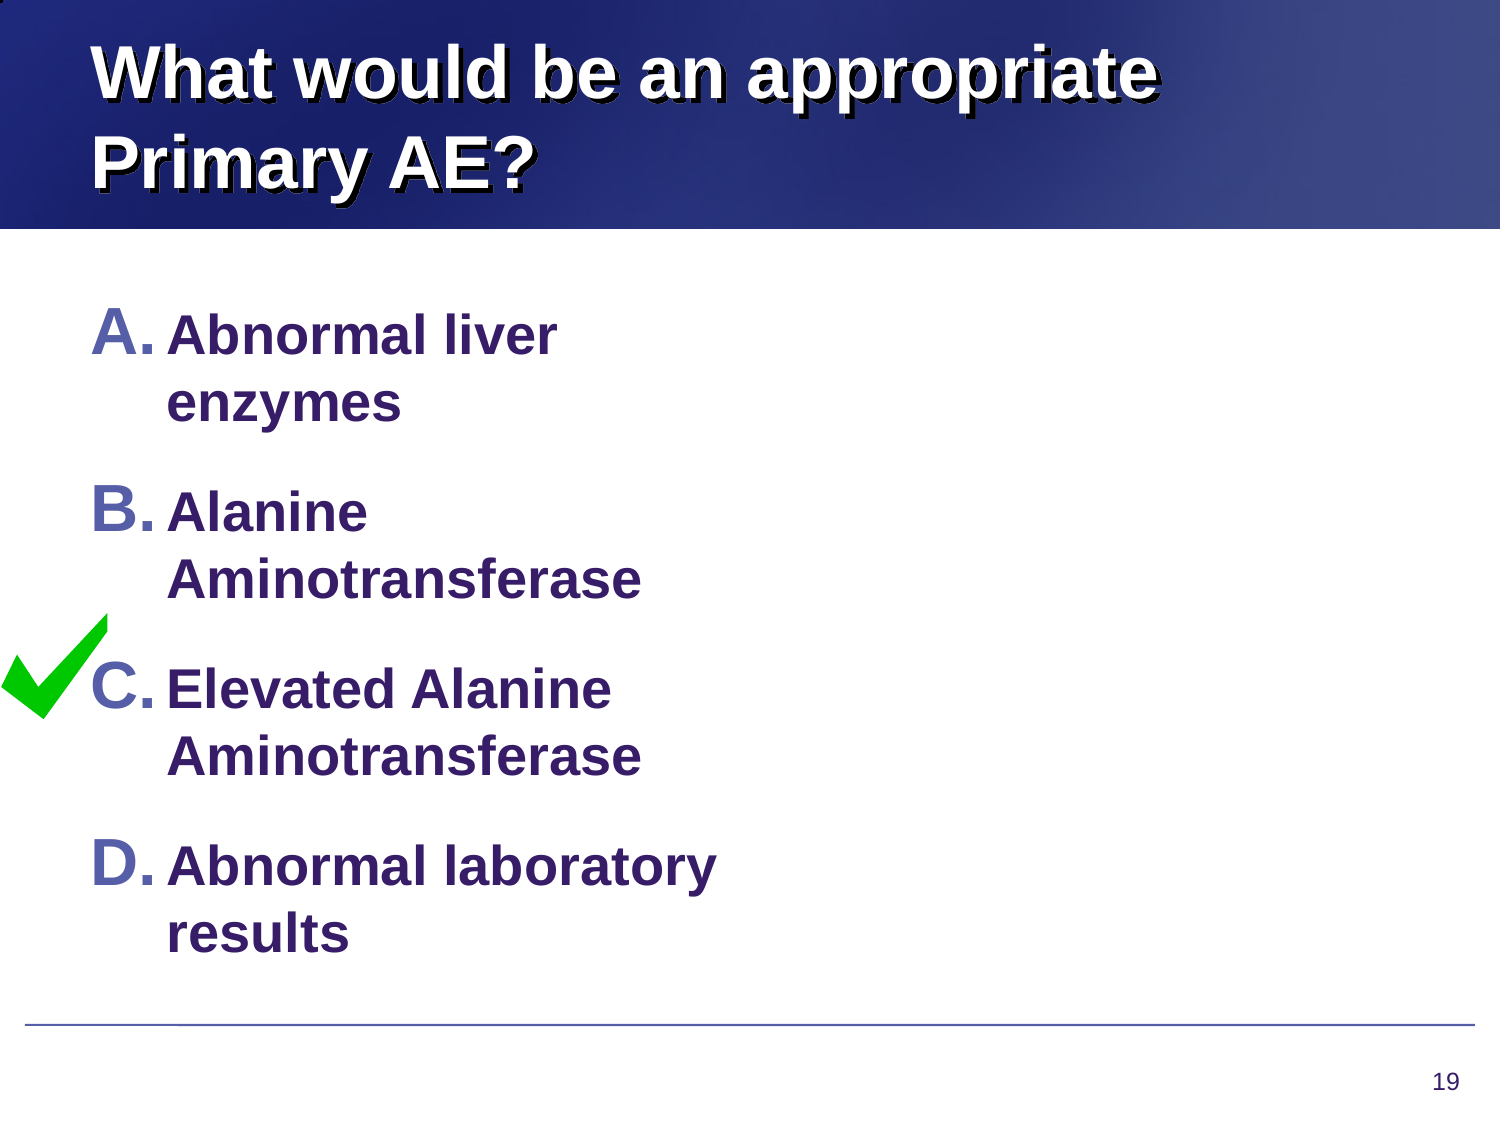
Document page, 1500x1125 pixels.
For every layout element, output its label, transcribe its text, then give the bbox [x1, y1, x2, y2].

picture [0, 0, 1500, 229]
text_box [1, 613, 108, 720]
slide_number 19 [1137, 1037, 1476, 1104]
title What would be an appropriate Primary AE? [74, 1, 1426, 226]
list Abnormal liver enzymes Alanine Aminotransferase Elevated Alanine Aminotransferase Abnormal laboratory results [74, 290, 766, 979]
